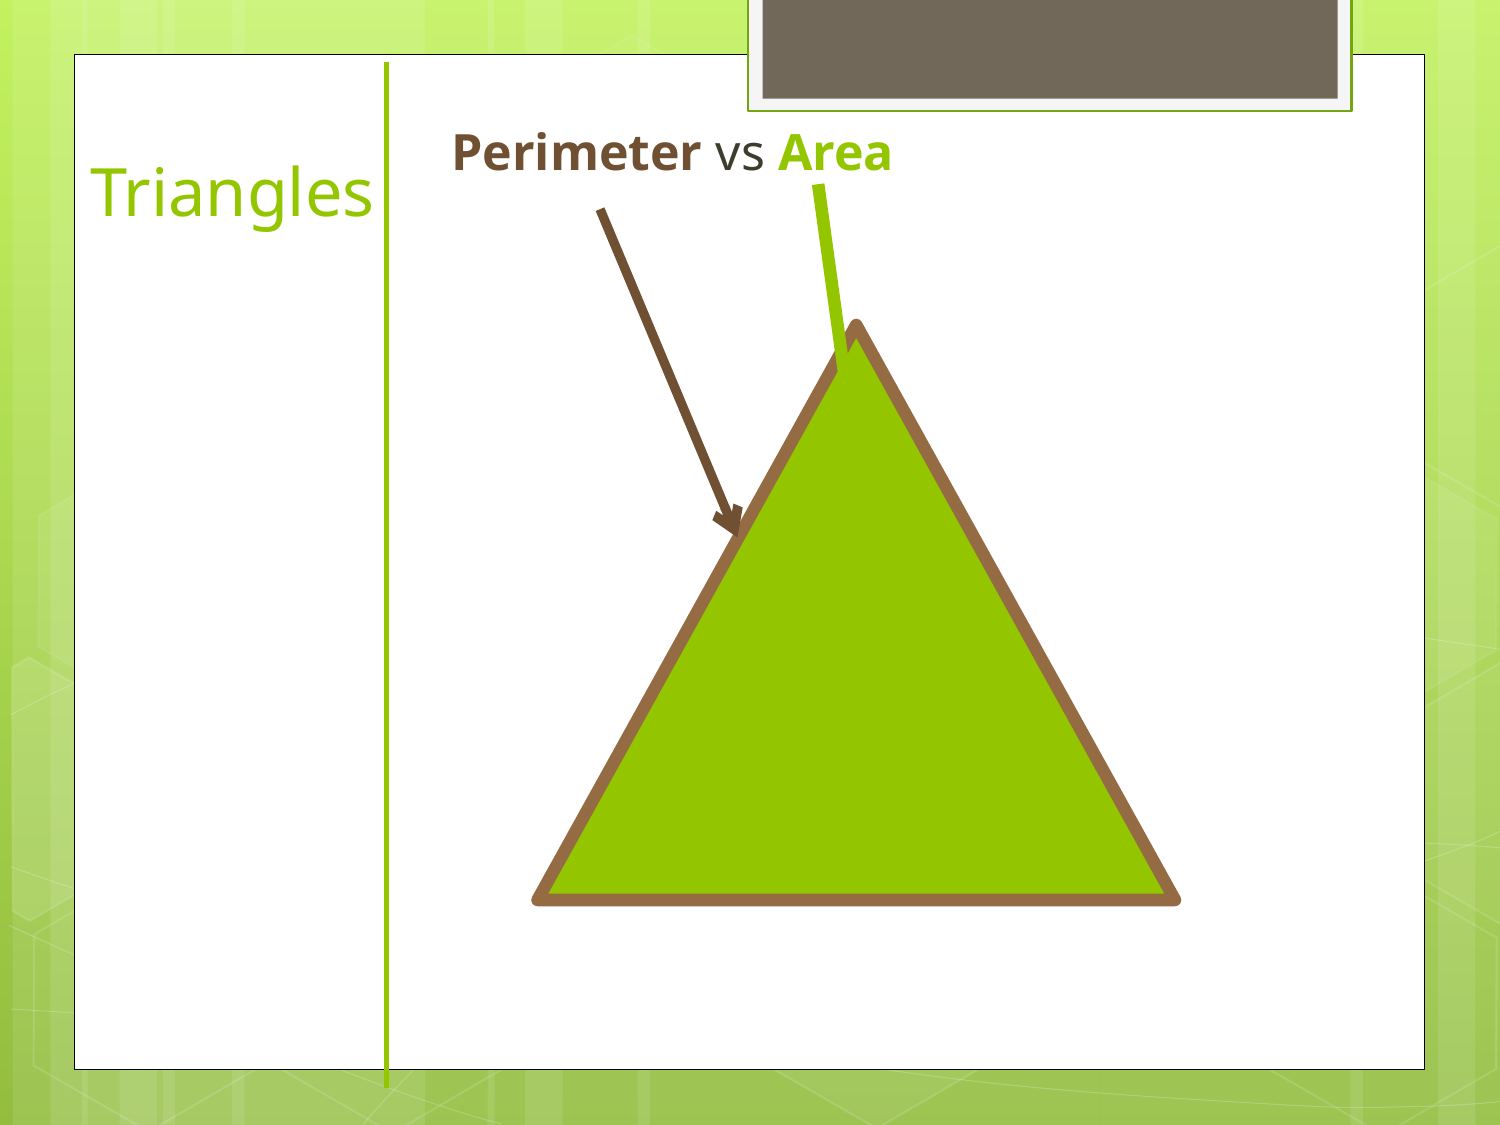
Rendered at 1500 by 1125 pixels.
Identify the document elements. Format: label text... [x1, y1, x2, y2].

title Triangles [390, 137, 400, 238]
title Triangles [75, 137, 382, 238]
list Perimeter vs Area [425, 112, 1425, 1063]
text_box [817, 183, 888, 688]
text_box [536, 388, 1177, 902]
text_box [599, 208, 738, 538]
